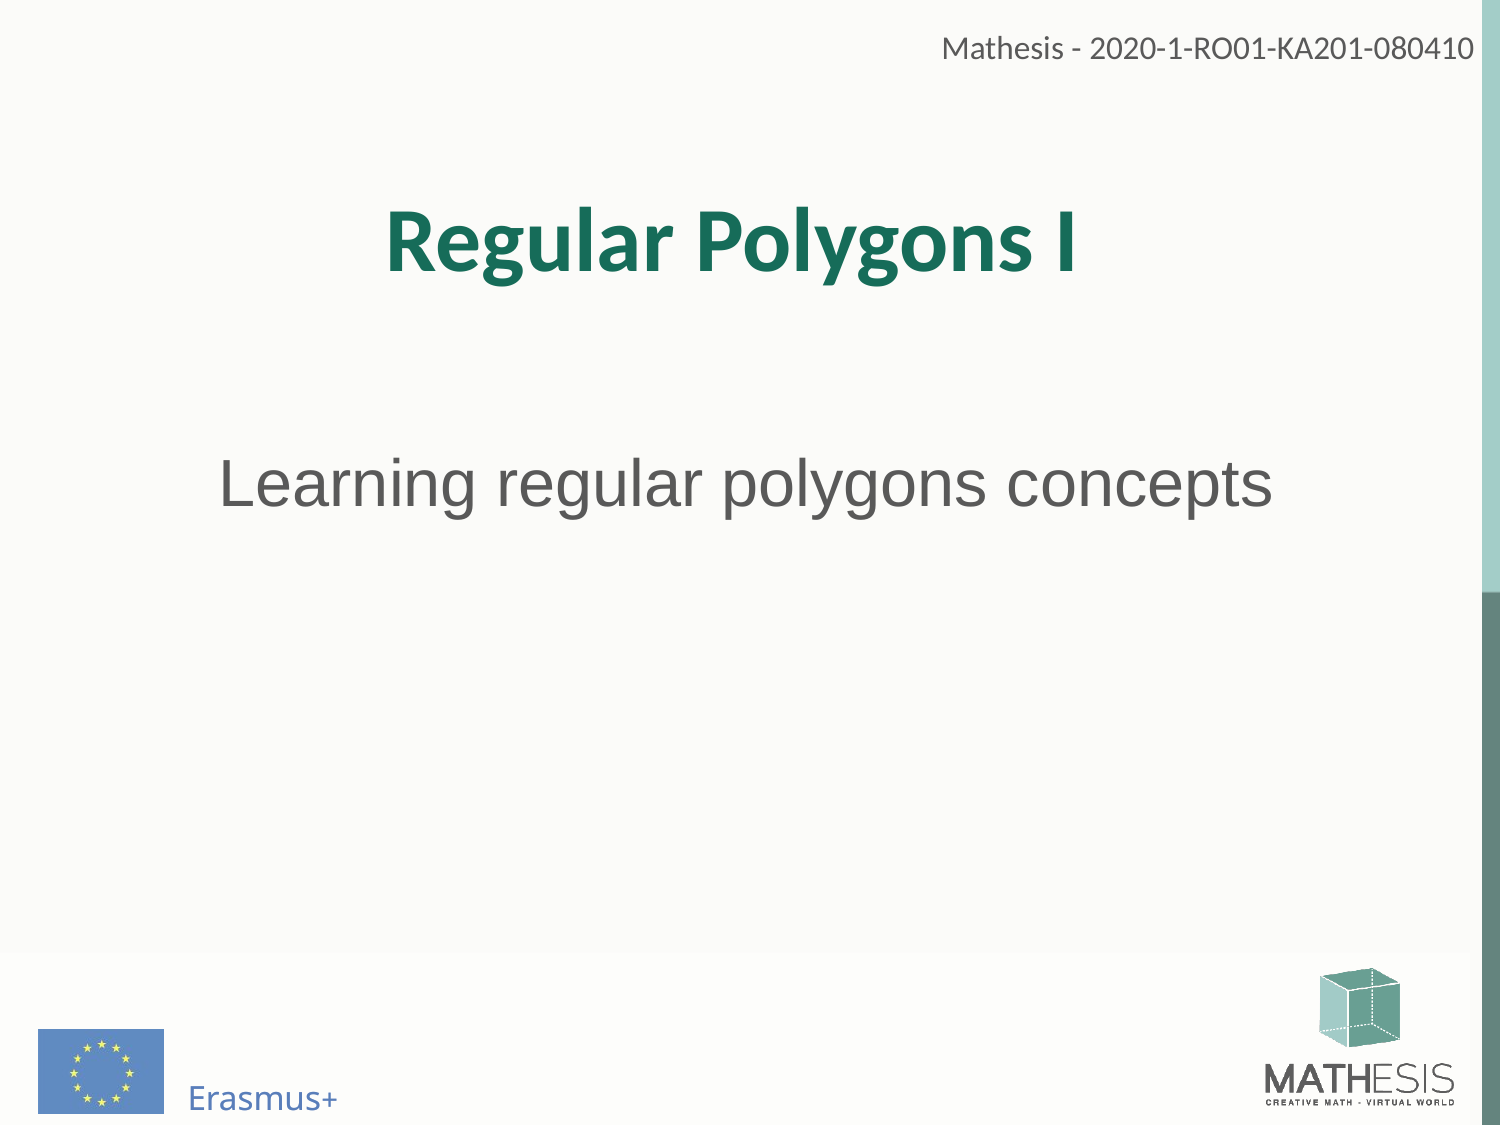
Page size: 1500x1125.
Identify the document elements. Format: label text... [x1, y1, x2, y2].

title Regular Polygons I [53, 172, 1412, 414]
subtitle Learning regular polygons concepts [53, 432, 1459, 721]
